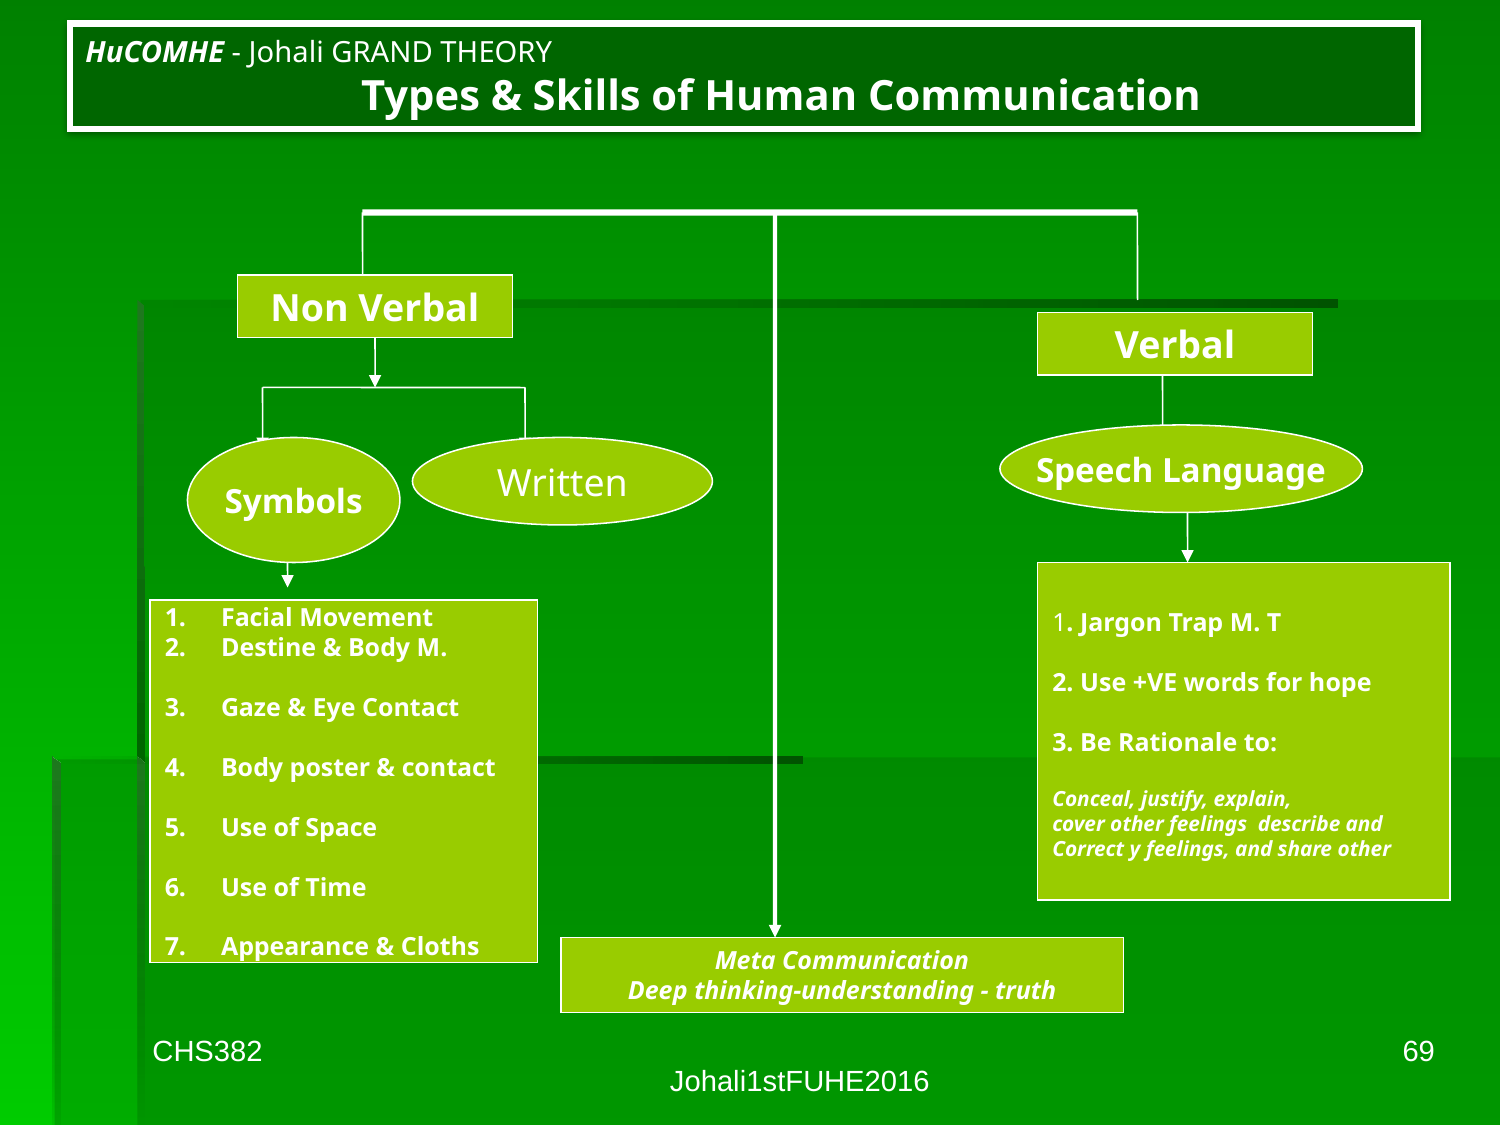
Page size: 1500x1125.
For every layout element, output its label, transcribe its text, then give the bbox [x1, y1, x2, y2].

slide_number CHS382 [137, 1024, 450, 1103]
text_box Facial Movement Destine & Body M. Gaze & Eye Contact Body poster & contact Use of Space Use of Time Appearance & Cloths [149, 599, 538, 963]
text_box [1181, 512, 1194, 563]
text_box Speech Language [999, 424, 1363, 513]
text_box Meta Communication Deep thinking-understanding - truth [560, 937, 1124, 1013]
text_box Verbal [1037, 312, 1313, 375]
text_box [281, 562, 294, 588]
text_box Non Verbal [237, 274, 513, 338]
text_box [768, 212, 782, 937]
text_box [368, 337, 382, 387]
title HuCOMHE - Johali GRAND THEORY Types & Skills of Human Communication [67, 20, 1421, 132]
text_box Symbols [187, 437, 400, 563]
text_box 1. Jargon Trap M. T 2. Use +VE words for hope 3. Be Rationale to: Conceal, justify, explain, cover other feelings describe and Correct y feelings, and share other [1037, 562, 1450, 900]
text_box Written [412, 437, 713, 525]
text_box [256, 387, 269, 441]
slide_number 69 [1137, 1024, 1451, 1103]
footer Johali1stFUHE2016 [562, 1054, 1038, 1103]
